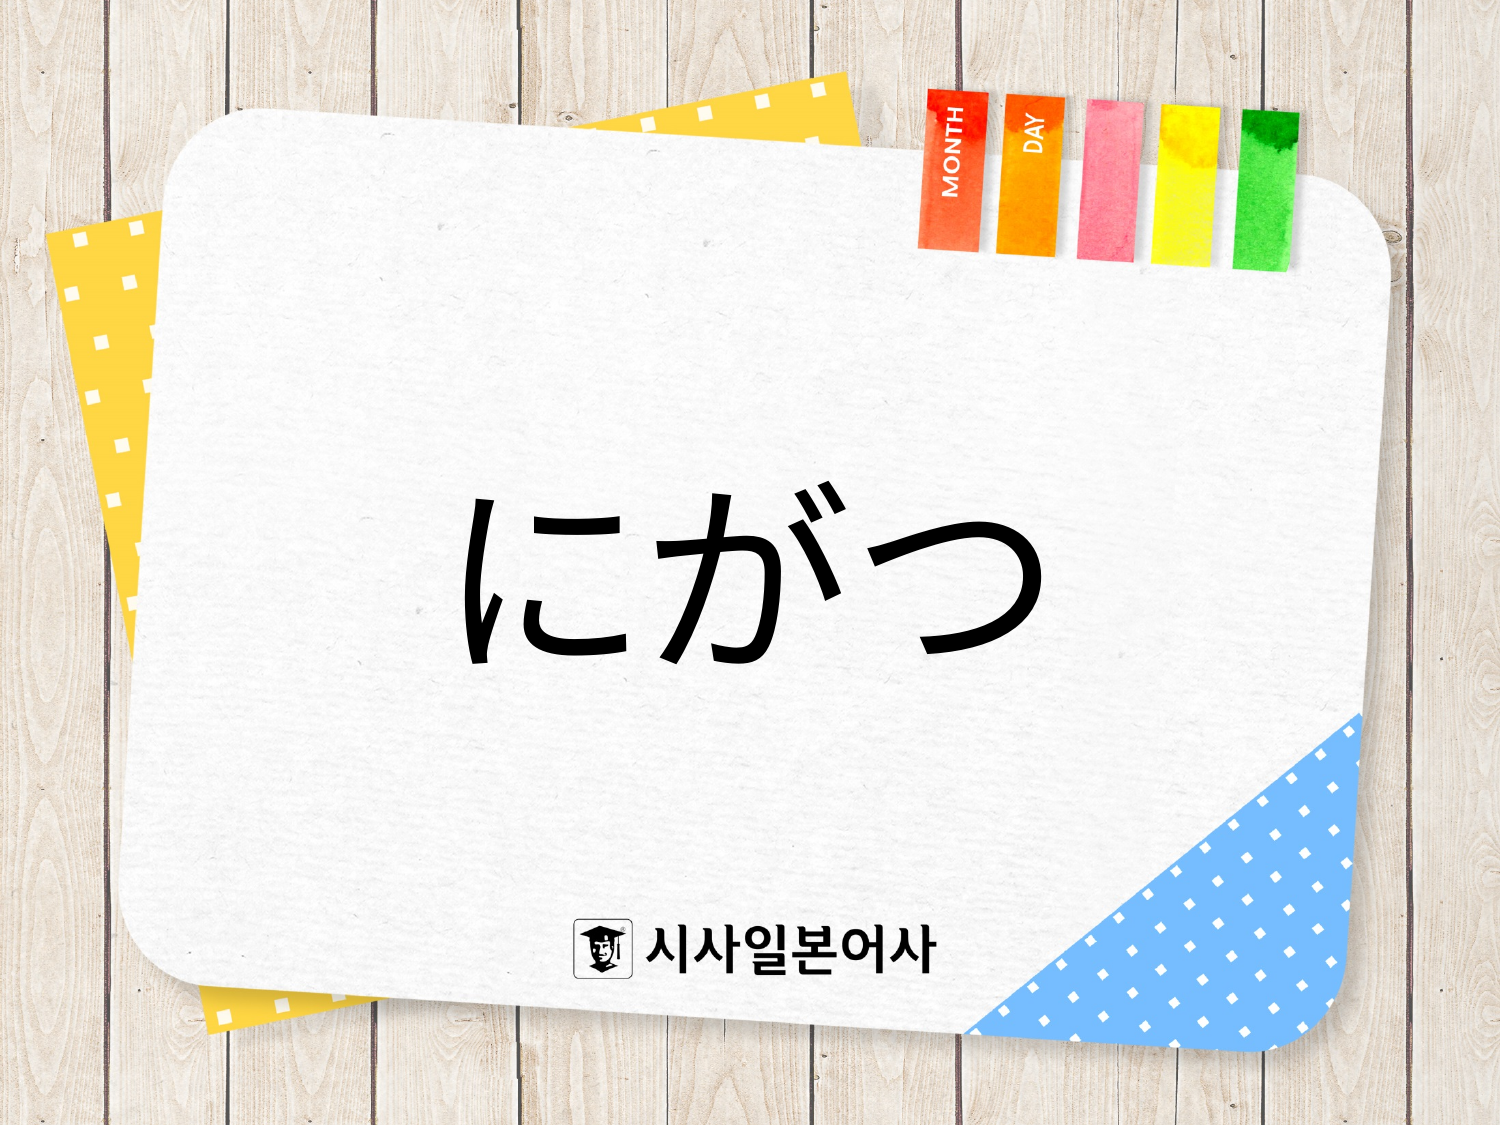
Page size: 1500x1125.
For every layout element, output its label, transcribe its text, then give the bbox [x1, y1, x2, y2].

picture [0, 0, 1500, 1125]
title にがつ [75, 338, 1425, 811]
